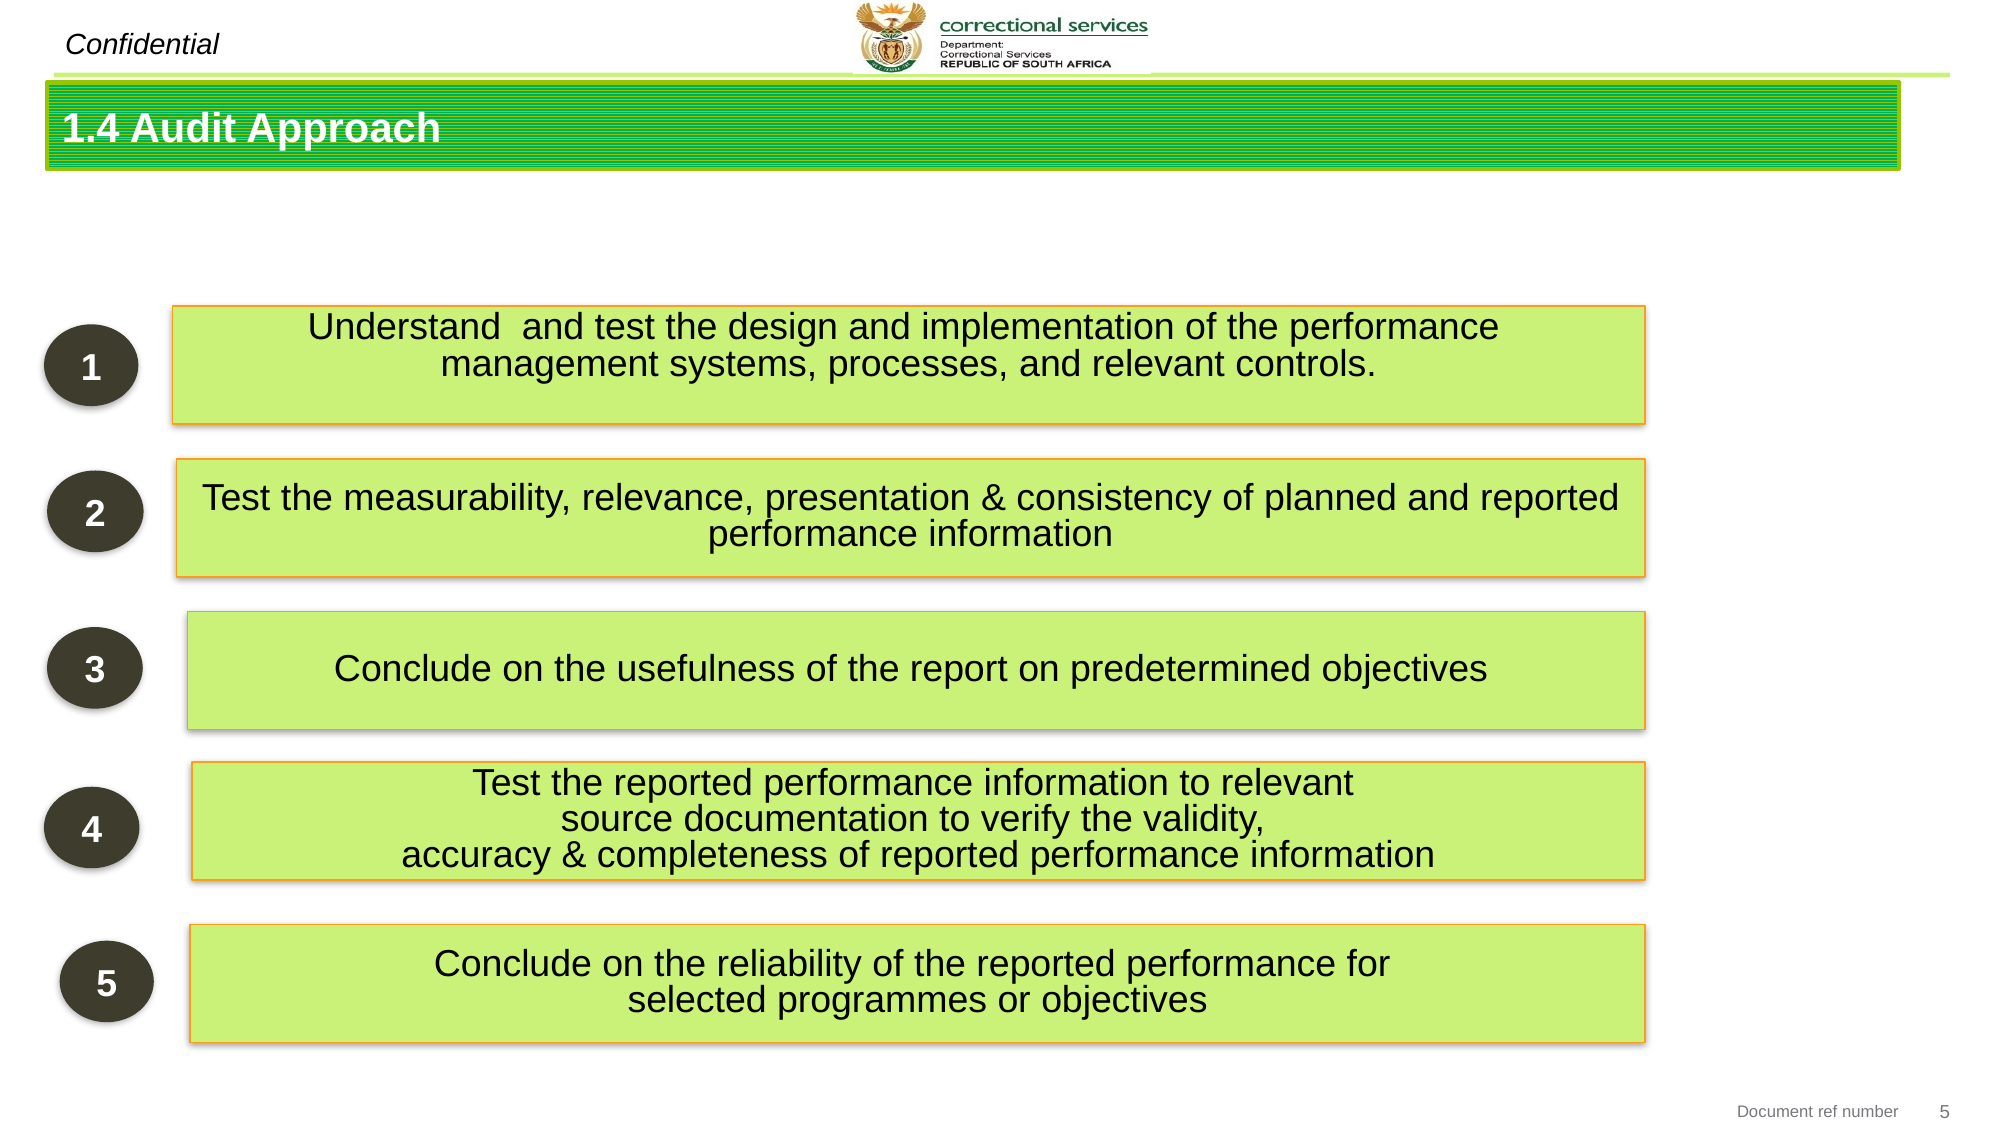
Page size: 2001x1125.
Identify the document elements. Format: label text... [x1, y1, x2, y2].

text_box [43, 305, 1646, 425]
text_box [46, 458, 1646, 578]
text_box 1.4 Audit Approach [45, 80, 1901, 171]
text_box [46, 611, 1646, 730]
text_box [43, 761, 1646, 881]
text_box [59, 924, 1646, 1043]
picture [853, 0, 1151, 74]
